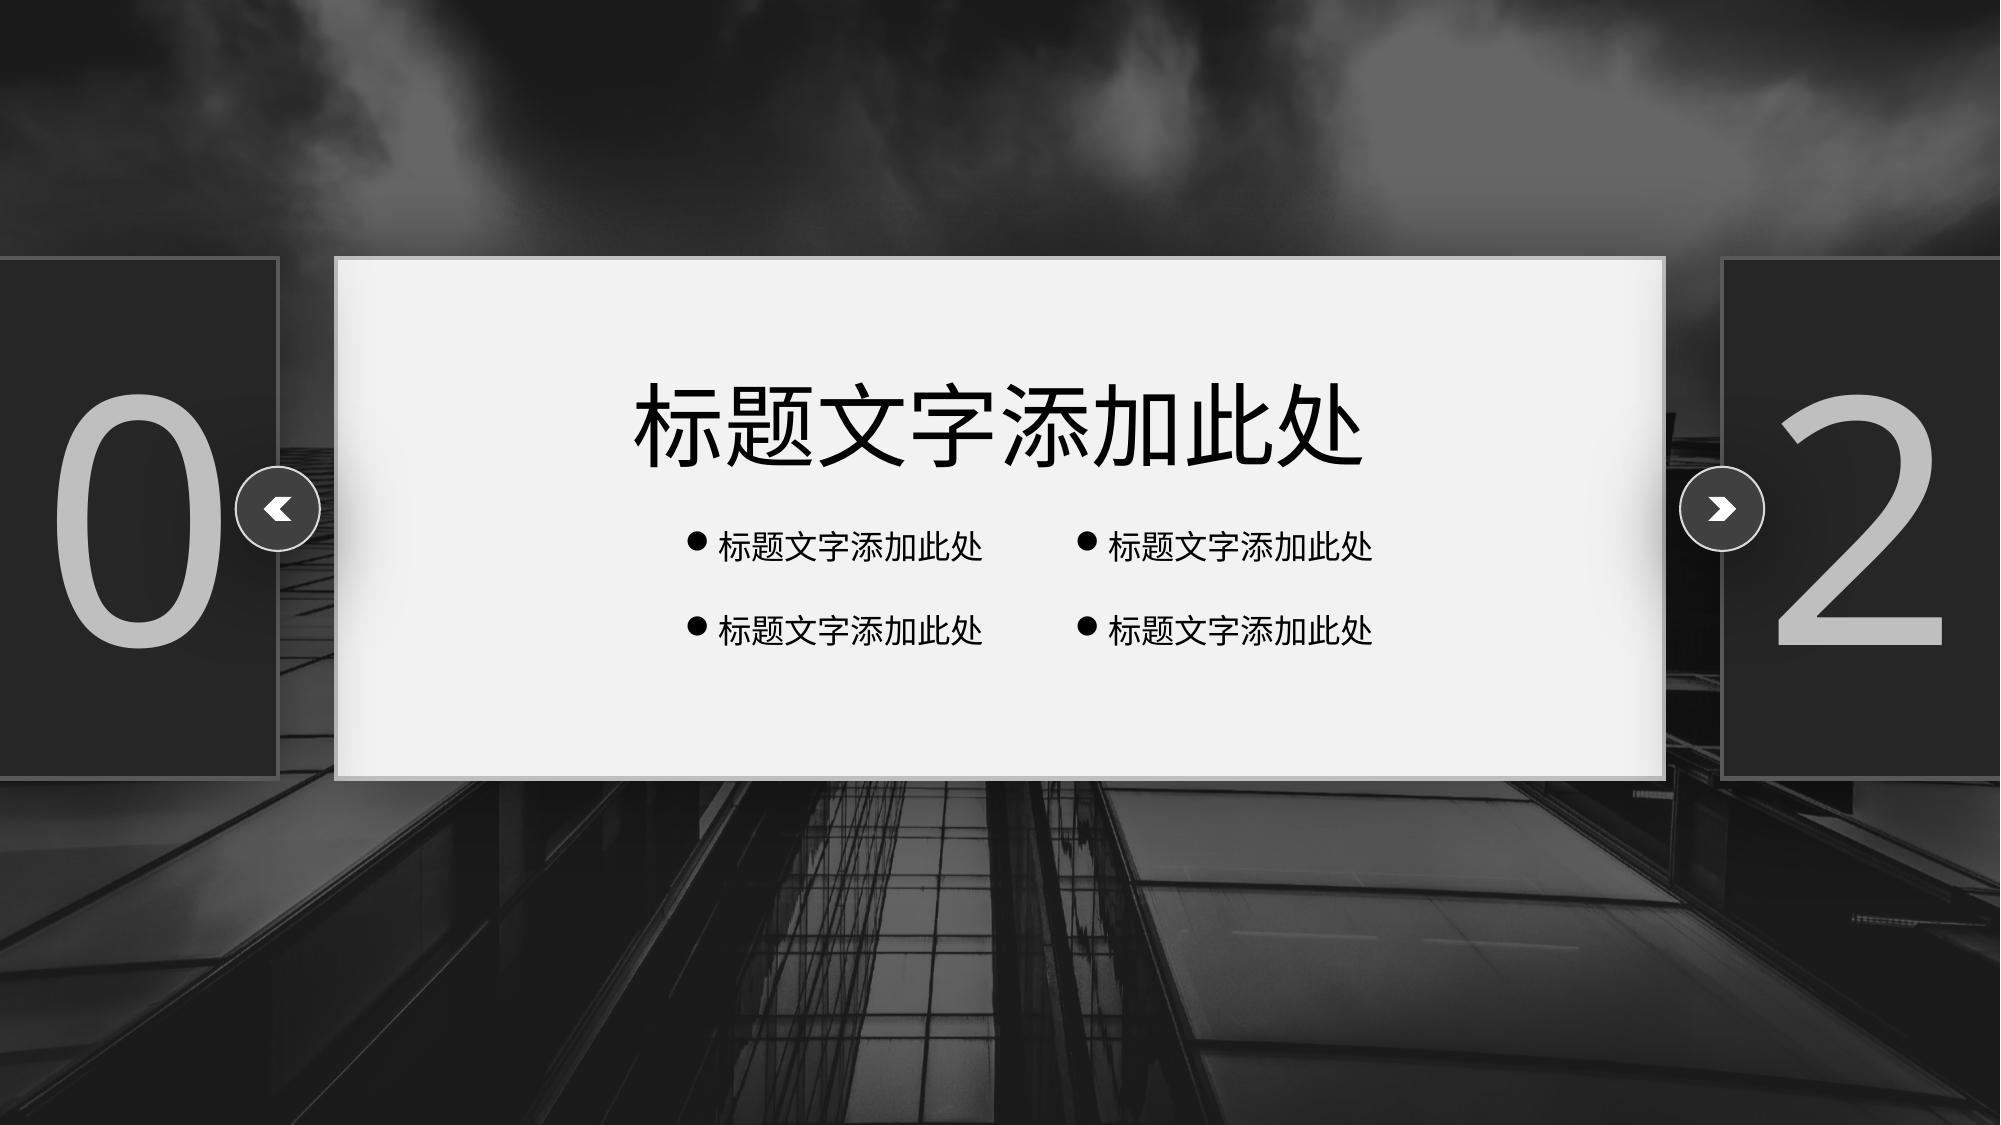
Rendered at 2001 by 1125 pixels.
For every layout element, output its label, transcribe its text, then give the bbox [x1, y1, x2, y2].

text_box 标题文字添加此处 [618, 361, 1382, 487]
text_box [235, 466, 320, 551]
text_box [1721, 257, 2000, 780]
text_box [1680, 466, 1765, 551]
text_box 0 [25, 291, 253, 722]
text_box 标题文字添加此处 [1007, 518, 1389, 574]
text_box 标题文字添加此处 [616, 603, 999, 658]
text_box [335, 257, 1665, 779]
text_box 2 [1747, 291, 1975, 722]
text_box 标题文字添加此处 [1007, 603, 1389, 658]
text_box [0, 257, 279, 780]
text_box 标题文字添加此处 [616, 518, 999, 574]
